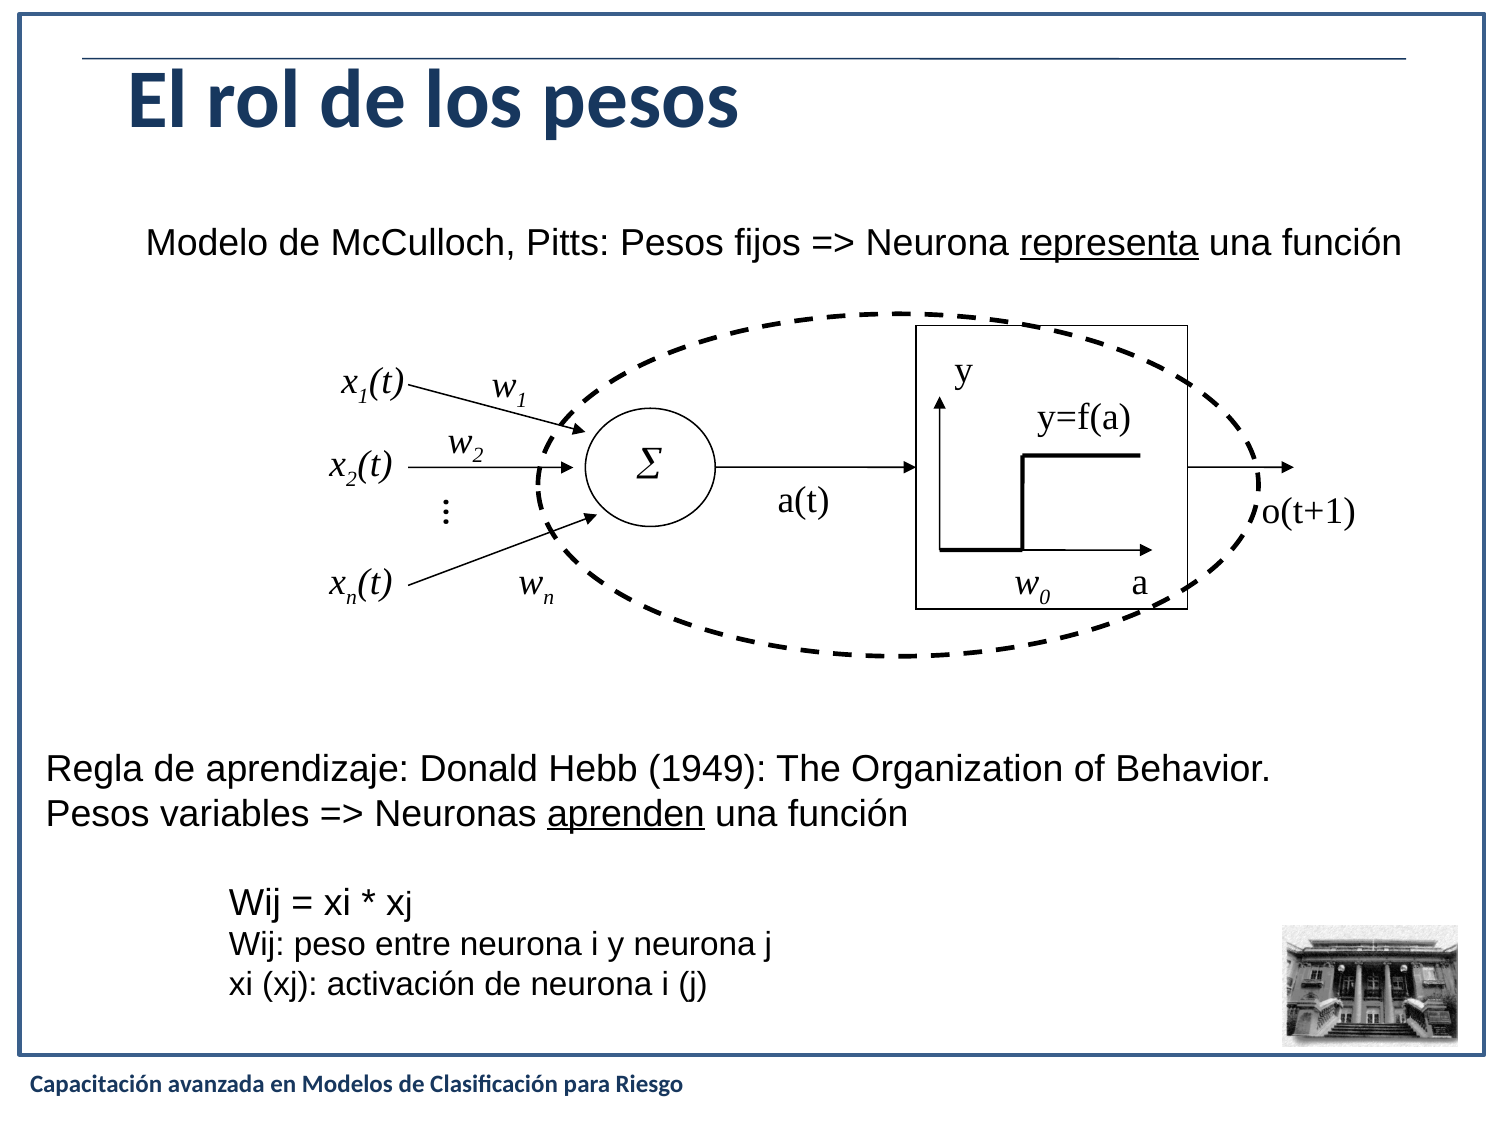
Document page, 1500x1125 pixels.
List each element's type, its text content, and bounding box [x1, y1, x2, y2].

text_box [313, 313, 1372, 657]
text_box Regla de aprendizaje: Donald Hebb (1949): The Organization of Behavior. Pesos variables => Neuronas aprenden una función [30, 736, 1298, 841]
picture [1282, 925, 1458, 1047]
title El rol de los pesos [112, 0, 1388, 188]
text_box Modelo de McCulloch, Pitts: Pesos fijos => Neurona representa una función [130, 210, 1428, 271]
text_box Wij = xi * xj Wij: peso entre neurona i y neurona j xi (xj): activación de neurona i (j) [214, 870, 798, 1010]
